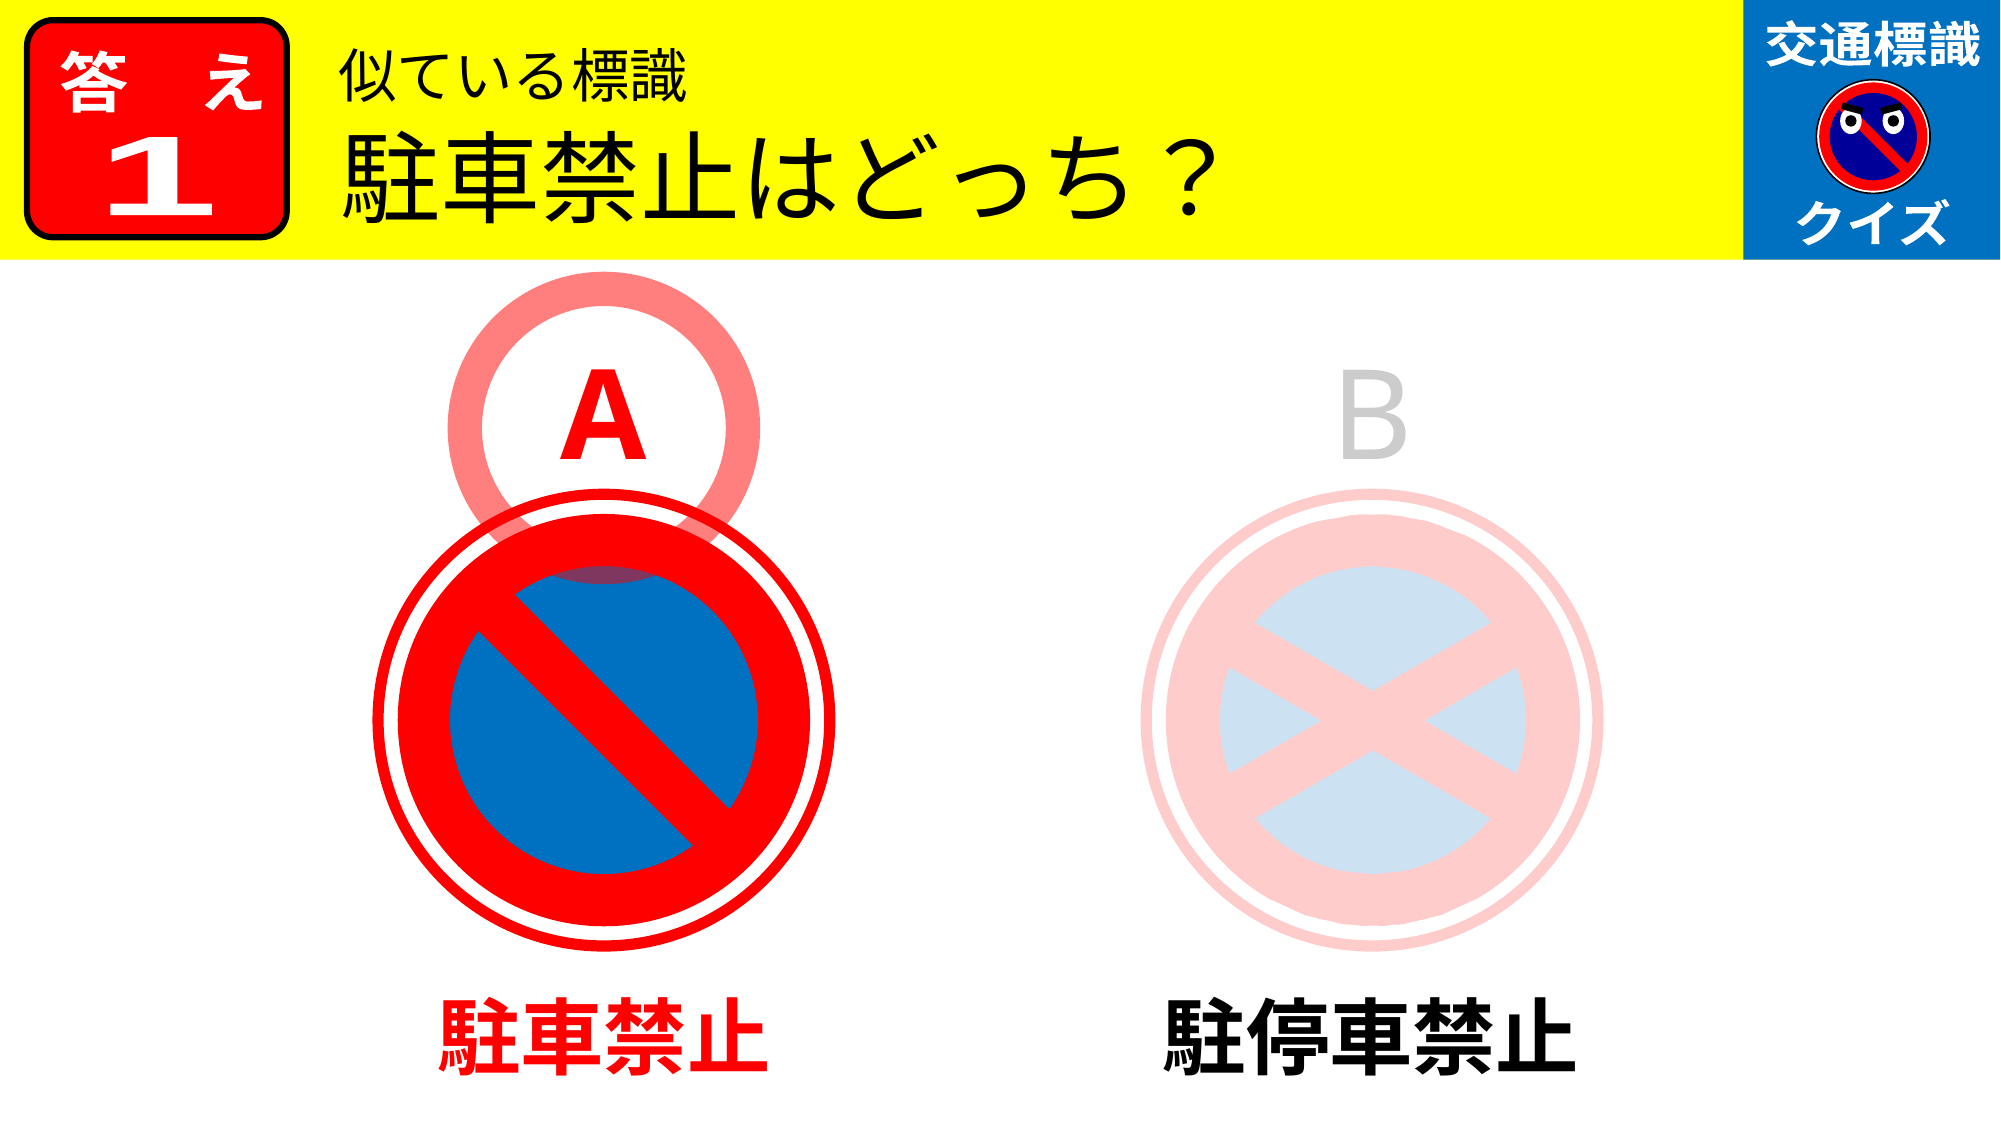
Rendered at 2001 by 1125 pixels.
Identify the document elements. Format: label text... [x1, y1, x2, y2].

text_box A [545, 327, 662, 487]
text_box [372, 488, 836, 952]
text_box 駐停車禁止 [1147, 978, 1594, 1093]
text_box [1140, 488, 1604, 952]
text_box [1105, 315, 1639, 1017]
text_box [447, 271, 761, 487]
text_box 駐車禁止はどっち？ [325, 107, 1256, 243]
text_box 駐車禁止 [422, 978, 786, 1093]
text_box 似ている標識 [323, 32, 703, 117]
